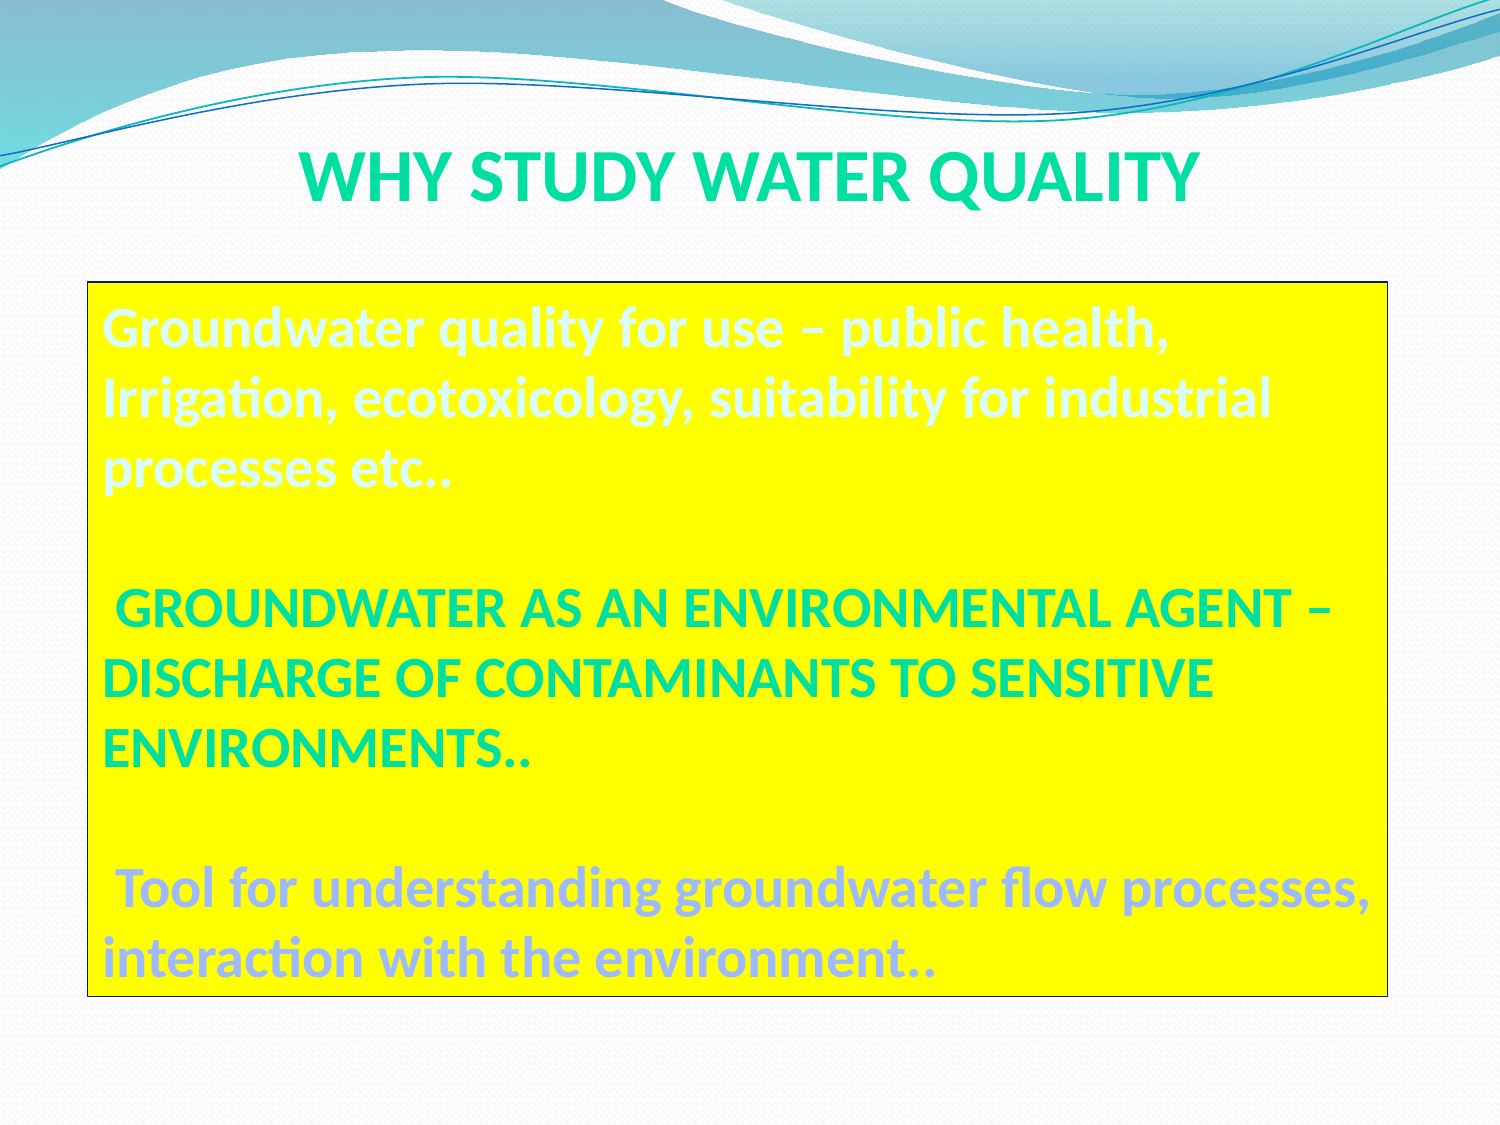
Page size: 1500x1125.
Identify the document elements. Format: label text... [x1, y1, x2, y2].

text_box Groundwater quality for use – public health, Irrigation, ecotoxicology, suitability for industrial processes etc.. Groundwater as an environmental agent – discharge of contaminants to sensitive environments.. Tool for understanding groundwater flow processes, interaction with the environment.. [87, 281, 1388, 997]
title Why study water quality [75, 115, 1425, 217]
